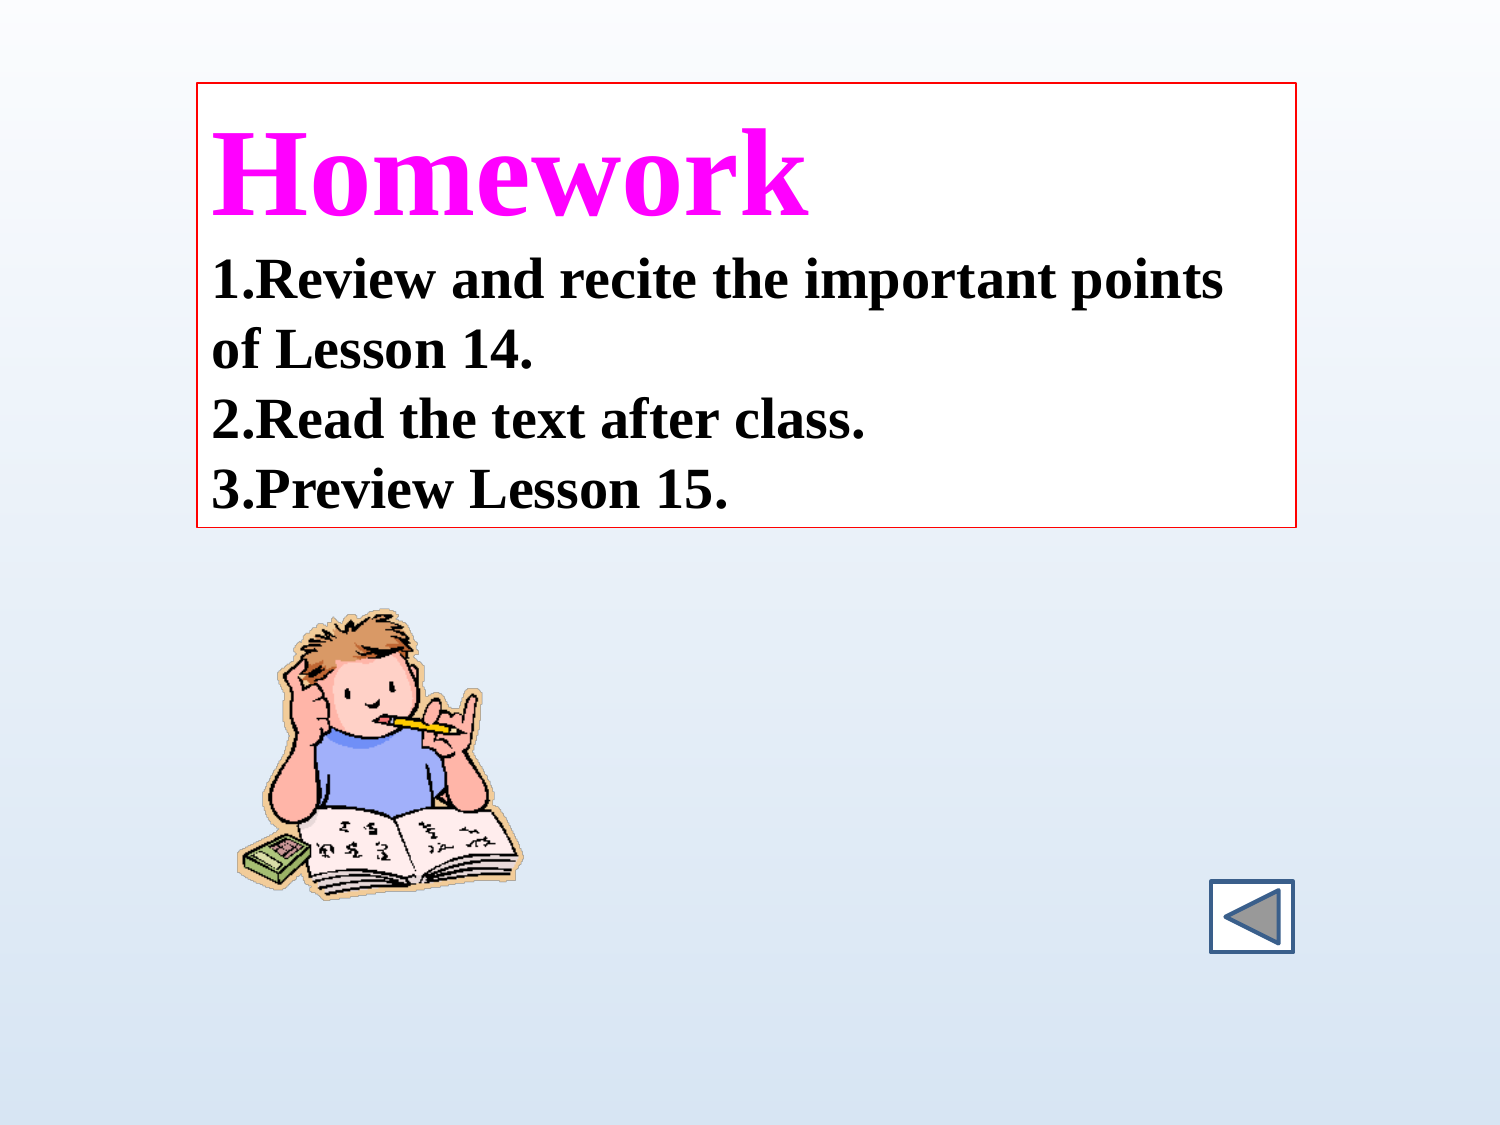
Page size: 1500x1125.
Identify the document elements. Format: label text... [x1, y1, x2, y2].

text_box Homework 1.Review and recite the important points of Lesson 14. 2.Read the text after class. 3.Preview Lesson 15. [197, 83, 1297, 528]
text_box [1209, 879, 1295, 954]
picture [236, 605, 528, 905]
